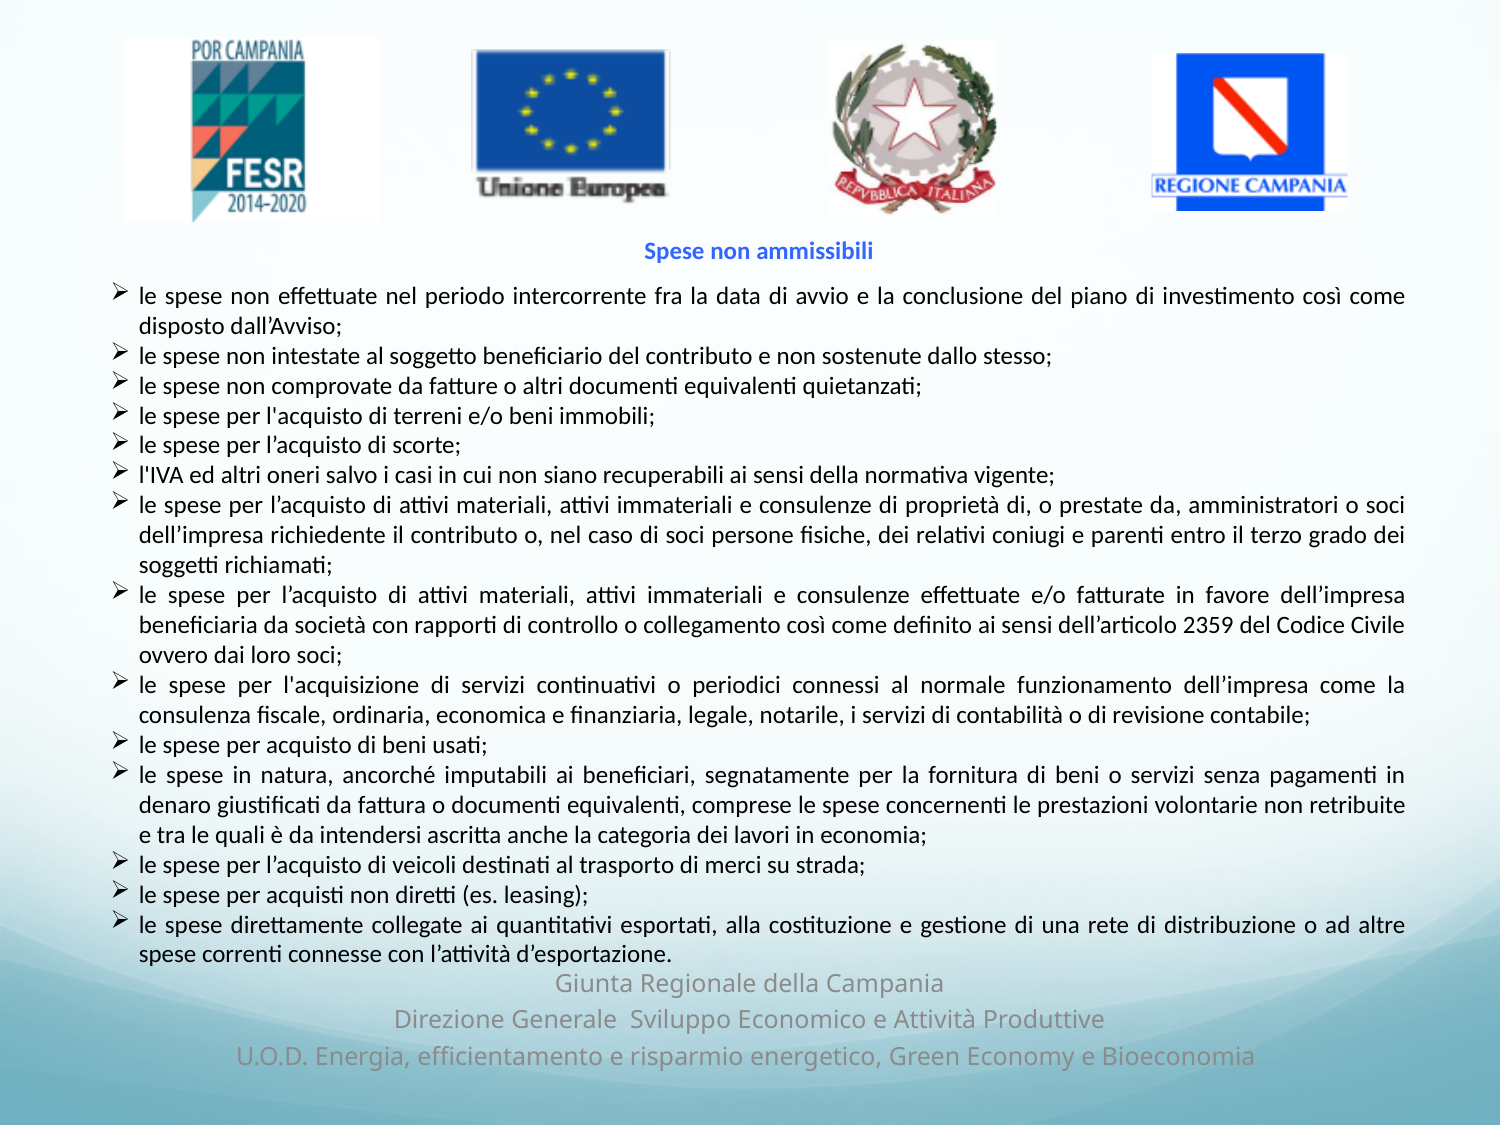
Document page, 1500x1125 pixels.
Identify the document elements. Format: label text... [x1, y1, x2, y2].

text_box Spese non ammissibili le spese non effettuate nel periodo intercorrente fra la data di avvio e la conclusione del piano di investimento così come disposto dall’Avviso; le spese non intestate al soggetto beneficiario del contributo e non sostenute dallo stesso; le spese non comprovate da fatture o altri documenti equivalenti quietanzati; le spese per l'acquisto di terreni e/o beni immobili; le spese per l’acquisto di scorte; l'IVA ed altri oneri salvo i casi in cui non siano recuperabili ai sensi della normativa vigente; le spese per l’acquisto di attivi materiali, attivi immateriali e consulenze di proprietà di, o prestate da, amministratori o soci dell’impresa richiedente il contributo o, nel caso di soci persone fisiche, dei relativi coniugi e parenti entro il terzo grado dei soggetti richiamati; le spese per l’acquisto di attivi materiali, attivi immateriali e consulenze effettuate e/o fatturate in favore dell’impresa beneficiaria da società con rapporti di controllo o collegamento così come definito ai sensi dell’articolo 2359 del Codice Civile ovvero dai loro soci; le spese per l'acquisizione di servizi continuativi o periodici connessi al normale funzionamento dell’impresa come la consulenza fiscale, ordinaria, economica e finanziaria, legale, notarile, i servizi di contabilità o di revisione contabile; le spese per acquisto di beni usati; le spese in natura, ancorché imputabili ai beneficiari, segnatamente per la fornitura di beni o servizi senza pagamenti in denaro giustificati da fattura o documenti equivalenti, comprese le spese concernenti le prestazioni volontarie non retribuite e tra le quali è da intendersi ascritta anche la categoria dei lavori in economia; le spese per l’acquisto di veicoli destinati al trasporto di merci su strada; le spese per acquisti non diretti (es. leasing); le spese direttamente collegate ai quantitativi esportati, alla costituzione e gestione di una rete di distribuzione o ad altre spese correnti connesse con l’attività d’esportazione. [95, 227, 1423, 976]
text_box [216, 763, 1283, 825]
picture [470, 42, 673, 209]
text_box Giunta Regionale della Campania Direzione Generale Sviluppo Economico e Attività Produttive U.O.D. Energia, efficientamento e risparmio energetico, Green Economy e Bioeconomia [216, 976, 1283, 1090]
